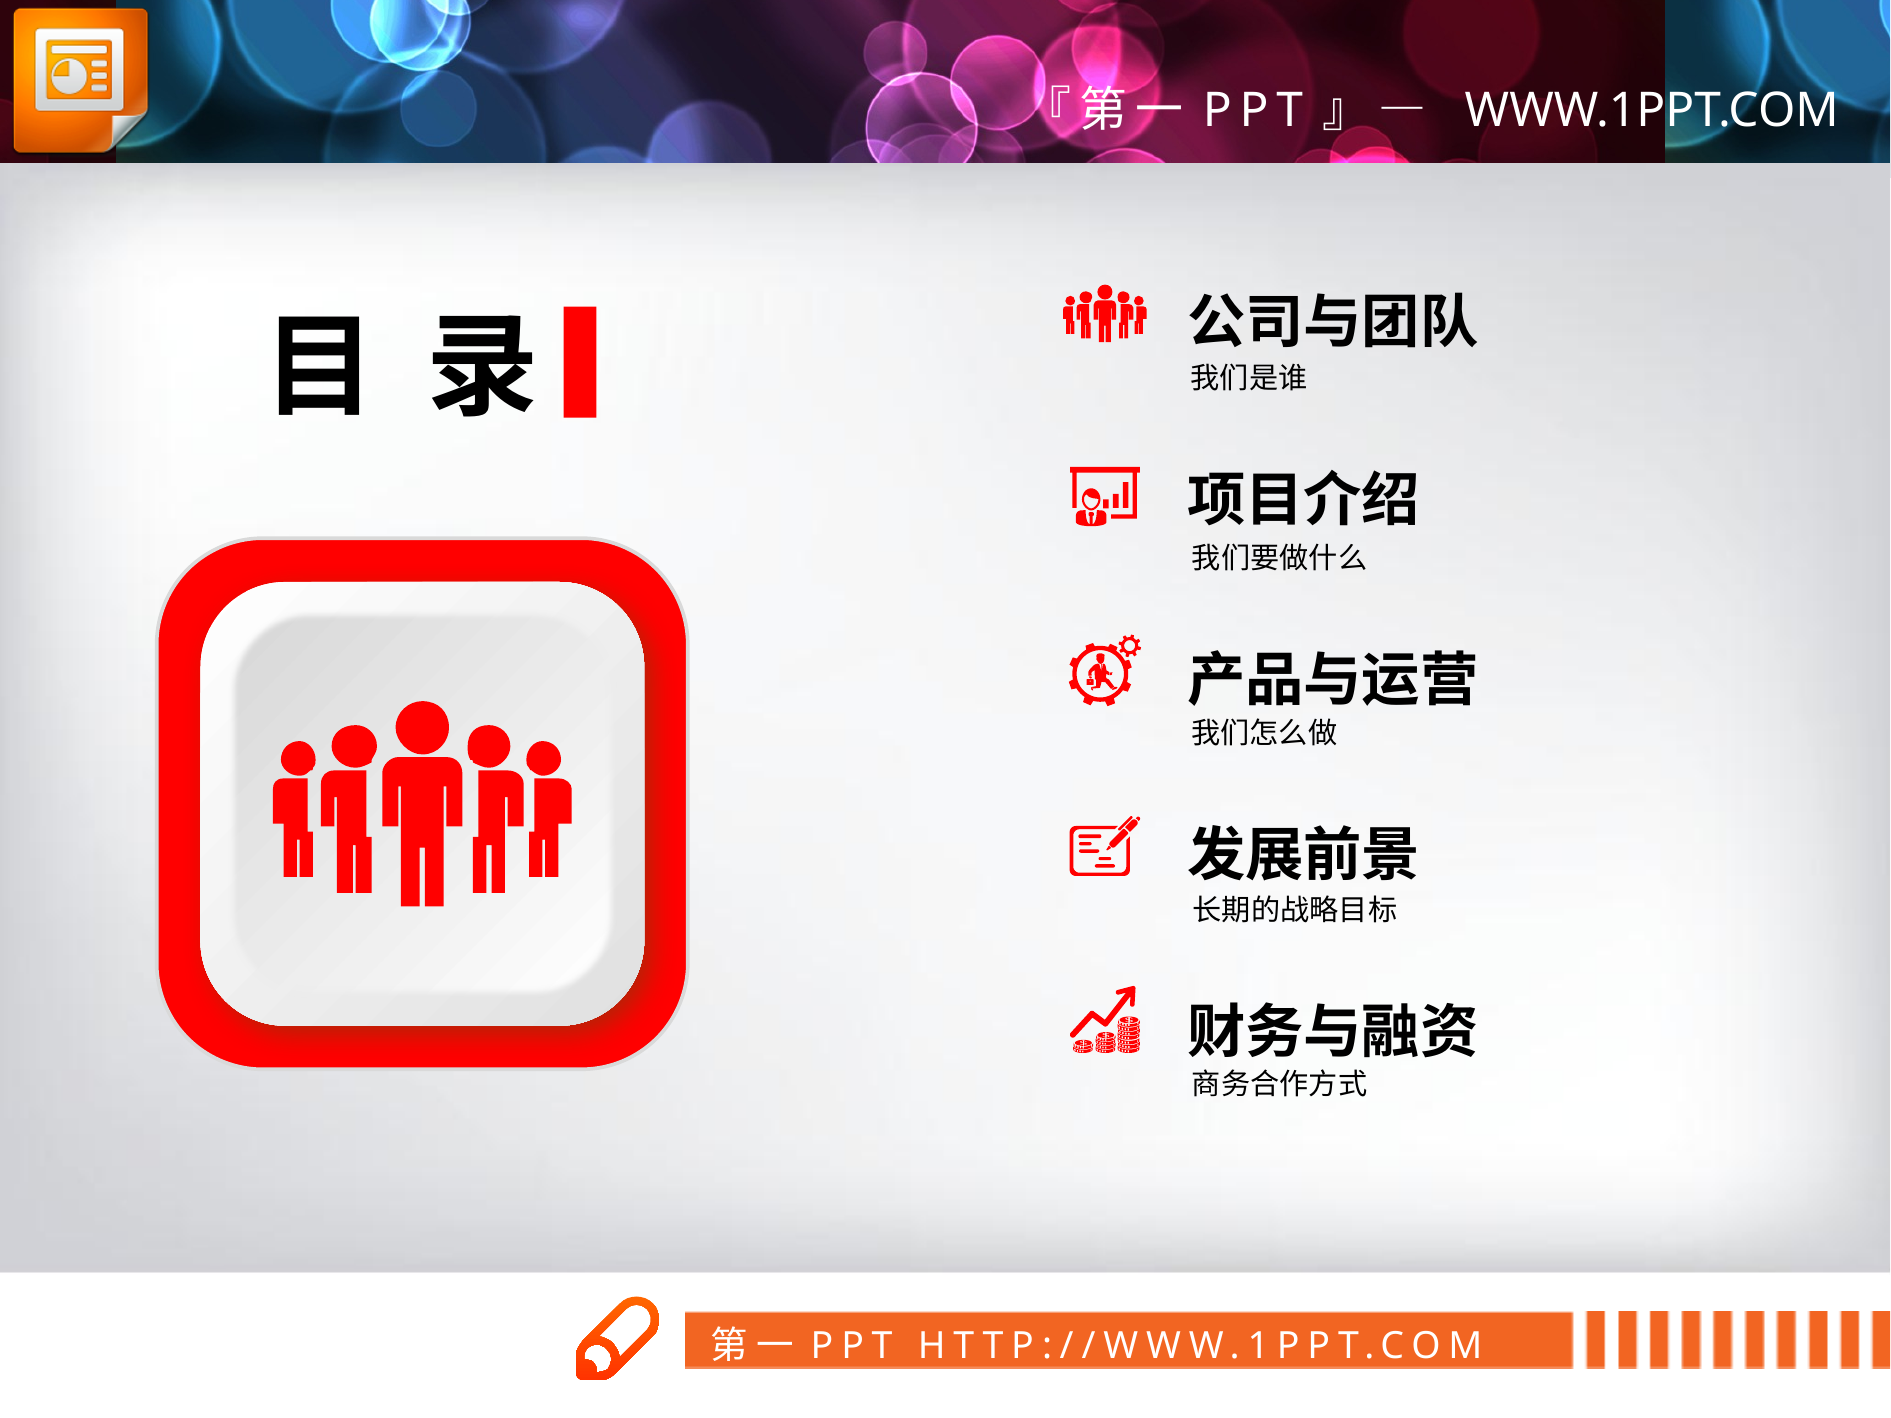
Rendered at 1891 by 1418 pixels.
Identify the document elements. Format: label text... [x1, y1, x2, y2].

text_box 商务合作方式 [1177, 1058, 1383, 1108]
text_box 我们是谁 [1175, 351, 1323, 402]
text_box 发展前景 [1172, 809, 1565, 895]
text_box [1117, 291, 1134, 339]
text_box [1070, 985, 1136, 1038]
text_box 我们怎么做 [1176, 707, 1353, 757]
text_box [1063, 295, 1076, 334]
text_box [1070, 466, 1140, 519]
text_box [1069, 816, 1141, 876]
picture [0, 0, 1891, 1275]
text_box [1093, 284, 1117, 343]
picture [685, 1311, 1891, 1369]
text_box [1075, 488, 1107, 527]
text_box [156, 537, 689, 1070]
text_box [1076, 291, 1093, 339]
text_box 我们要做什么 [1177, 531, 1383, 582]
text_box 产品与运营 [1172, 634, 1565, 720]
text_box 项目介绍 [1172, 454, 1565, 540]
text_box 目 录 [248, 286, 555, 437]
text_box 公司与团队 [1172, 276, 1565, 362]
text_box [1117, 1016, 1140, 1053]
text_box 财务与融资 [1172, 986, 1565, 1072]
text_box 长期的战略目标 [1178, 883, 1413, 934]
text_box [1095, 1032, 1116, 1054]
text_box [1134, 295, 1147, 334]
text_box [1068, 634, 1142, 707]
text_box [563, 306, 597, 418]
text_box [1073, 1039, 1094, 1054]
